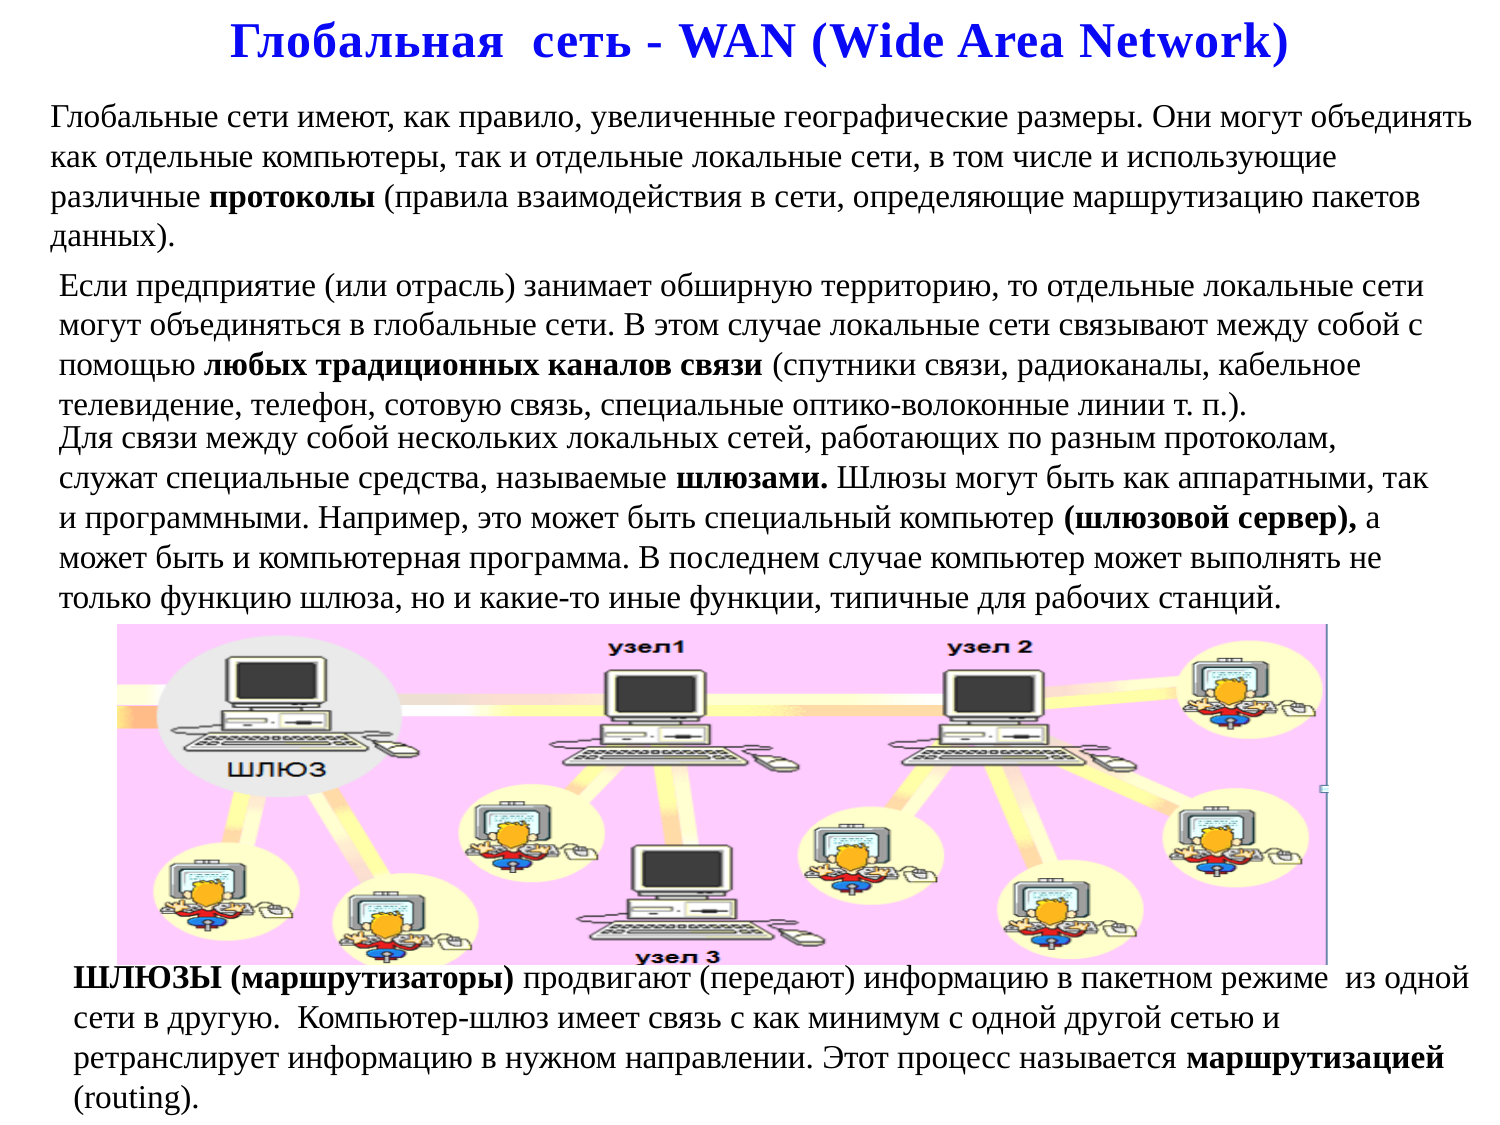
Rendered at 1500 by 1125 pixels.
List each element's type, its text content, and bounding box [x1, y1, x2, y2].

text_box Если предприятие (или отрасль) занимает обширную территорию, то отдельные локальные сети могут объединяться в глобальные сети. В этом случае локальные сети связывают между собой с помощью любых традиционных каналов связи (спутники связи, радиоканалы, кабельное телевидение, телефон, сотовую связь, специальные оптико-волоконные линии т. п.). [43, 255, 1480, 430]
text_box Для связи между собой нескольких локальных сетей, работающих по разным протоколам, служат специальные средства, называемые шлюзами. Шлюзы могут быть как аппаратными, так и программными. Например, это может быть специальный компьютер (шлюзовой сервер), а может быть и компьютерная программа. В последнем случае компьютер может выполнять не только функцию шлюза, но и какие-то иные функции, типичные для рабочих станций. [43, 407, 1456, 623]
text_box Глобальные сети имеют, как правило, увеличенные географические размеры. Они могут объединять как отдельные компьютеры, так и отдельные локальные сети, в том числе и использующие различные протоколы (правила взаимодействия в сети, определяющие маршрутизацию пакетов данных). [35, 86, 1500, 261]
text_box Глобальная сеть - WAN (Wide Area Network) [43, 0, 1476, 75]
picture [116, 624, 1330, 965]
text_box ШЛЮЗЫ (маршрутизаторы) продвигают (передают) информацию в пакетном режиме из одной сети в другую. Компьютер-шлюз имеет связь с как минимум с одной другой сетью и ретранслирует информацию в нужном направлении. Этот процесс называется маршрутизацией (routing). [58, 948, 1500, 1123]
